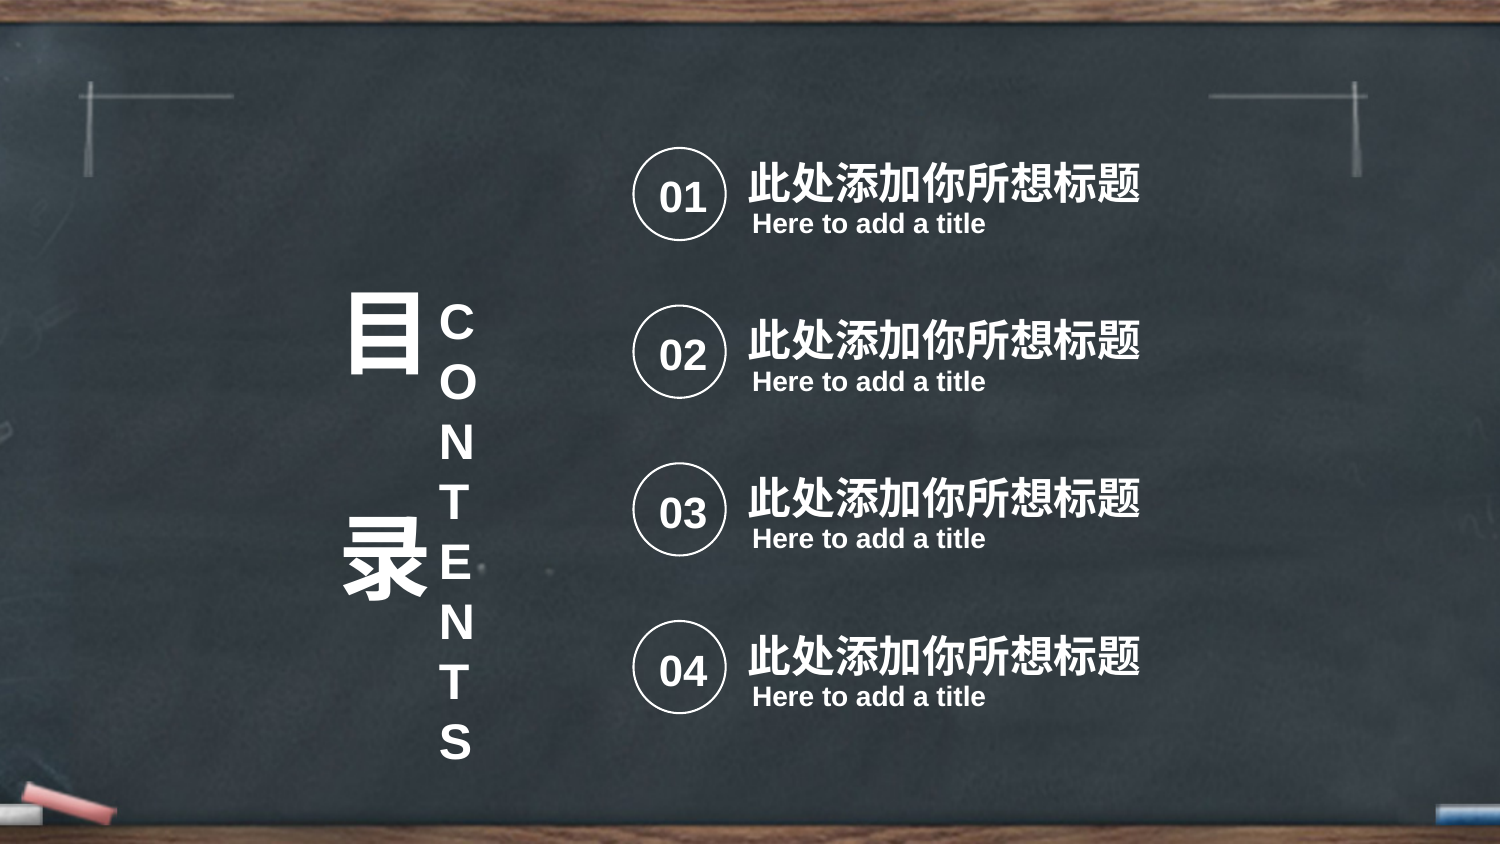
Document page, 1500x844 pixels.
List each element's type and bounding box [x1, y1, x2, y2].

text_box [0, 0, 1500, 844]
text_box [633, 620, 1313, 721]
text_box [629, 463, 1313, 563]
text_box [633, 305, 1313, 405]
text_box [629, 147, 1313, 248]
